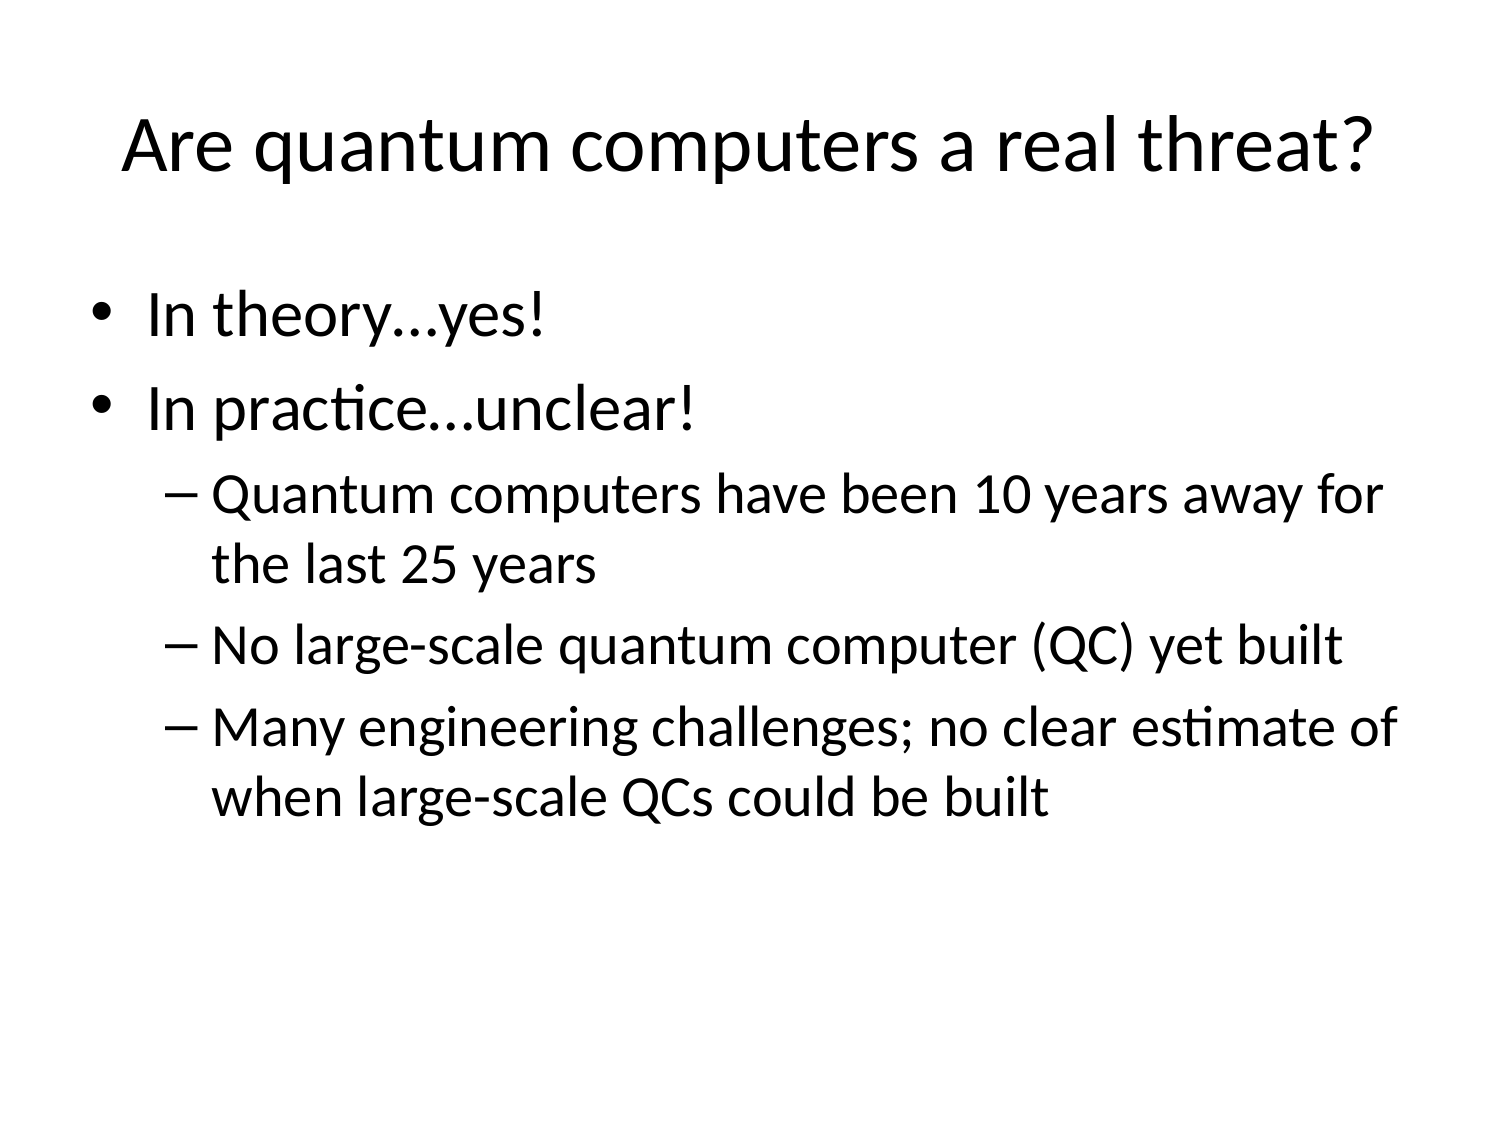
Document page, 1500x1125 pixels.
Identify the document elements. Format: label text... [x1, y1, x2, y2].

list In theory…yes! In practice…unclear! Quantum computers have been 10 years away for the last 25 years No large-scale quantum computer (QC) yet built Many engineering challenges; no clear estimate of when large-scale QCs could be built [75, 262, 1425, 1005]
title Are quantum computers a real threat? [75, 45, 1425, 233]
